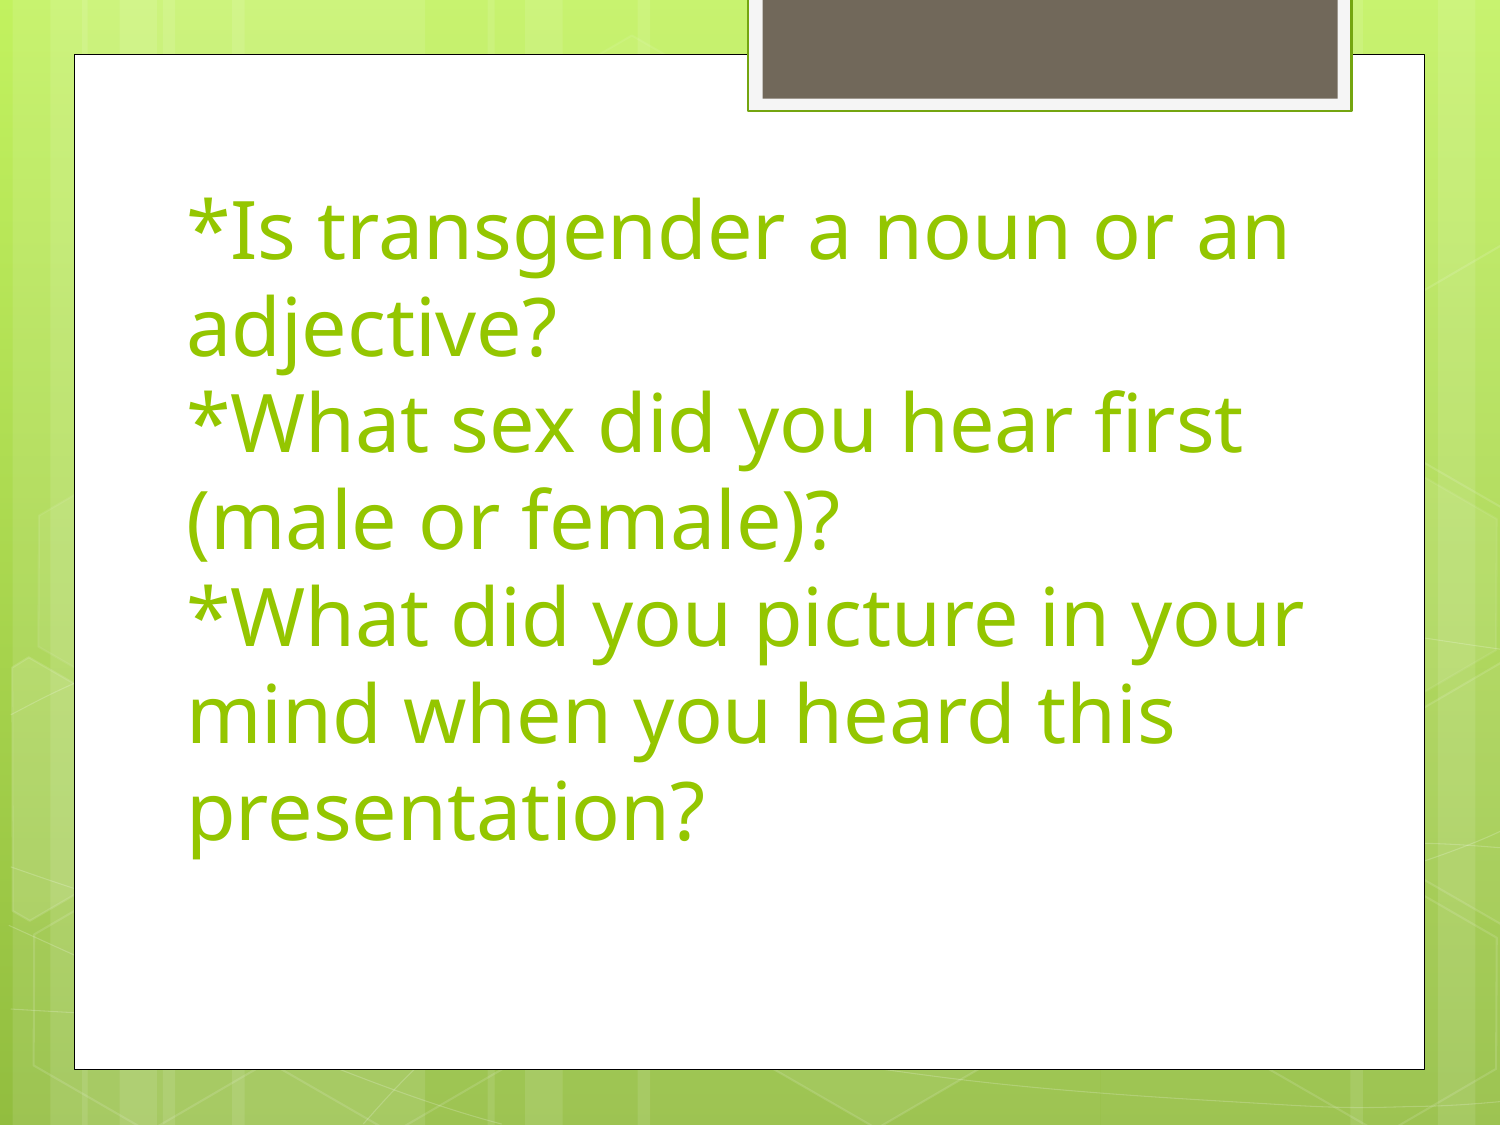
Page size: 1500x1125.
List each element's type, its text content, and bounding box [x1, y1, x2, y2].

title *Is transgender a noun or an adjective? *What sex did you hear first (male or female)? *What did you picture in your mind when you heard this presentation? [171, 168, 1324, 864]
